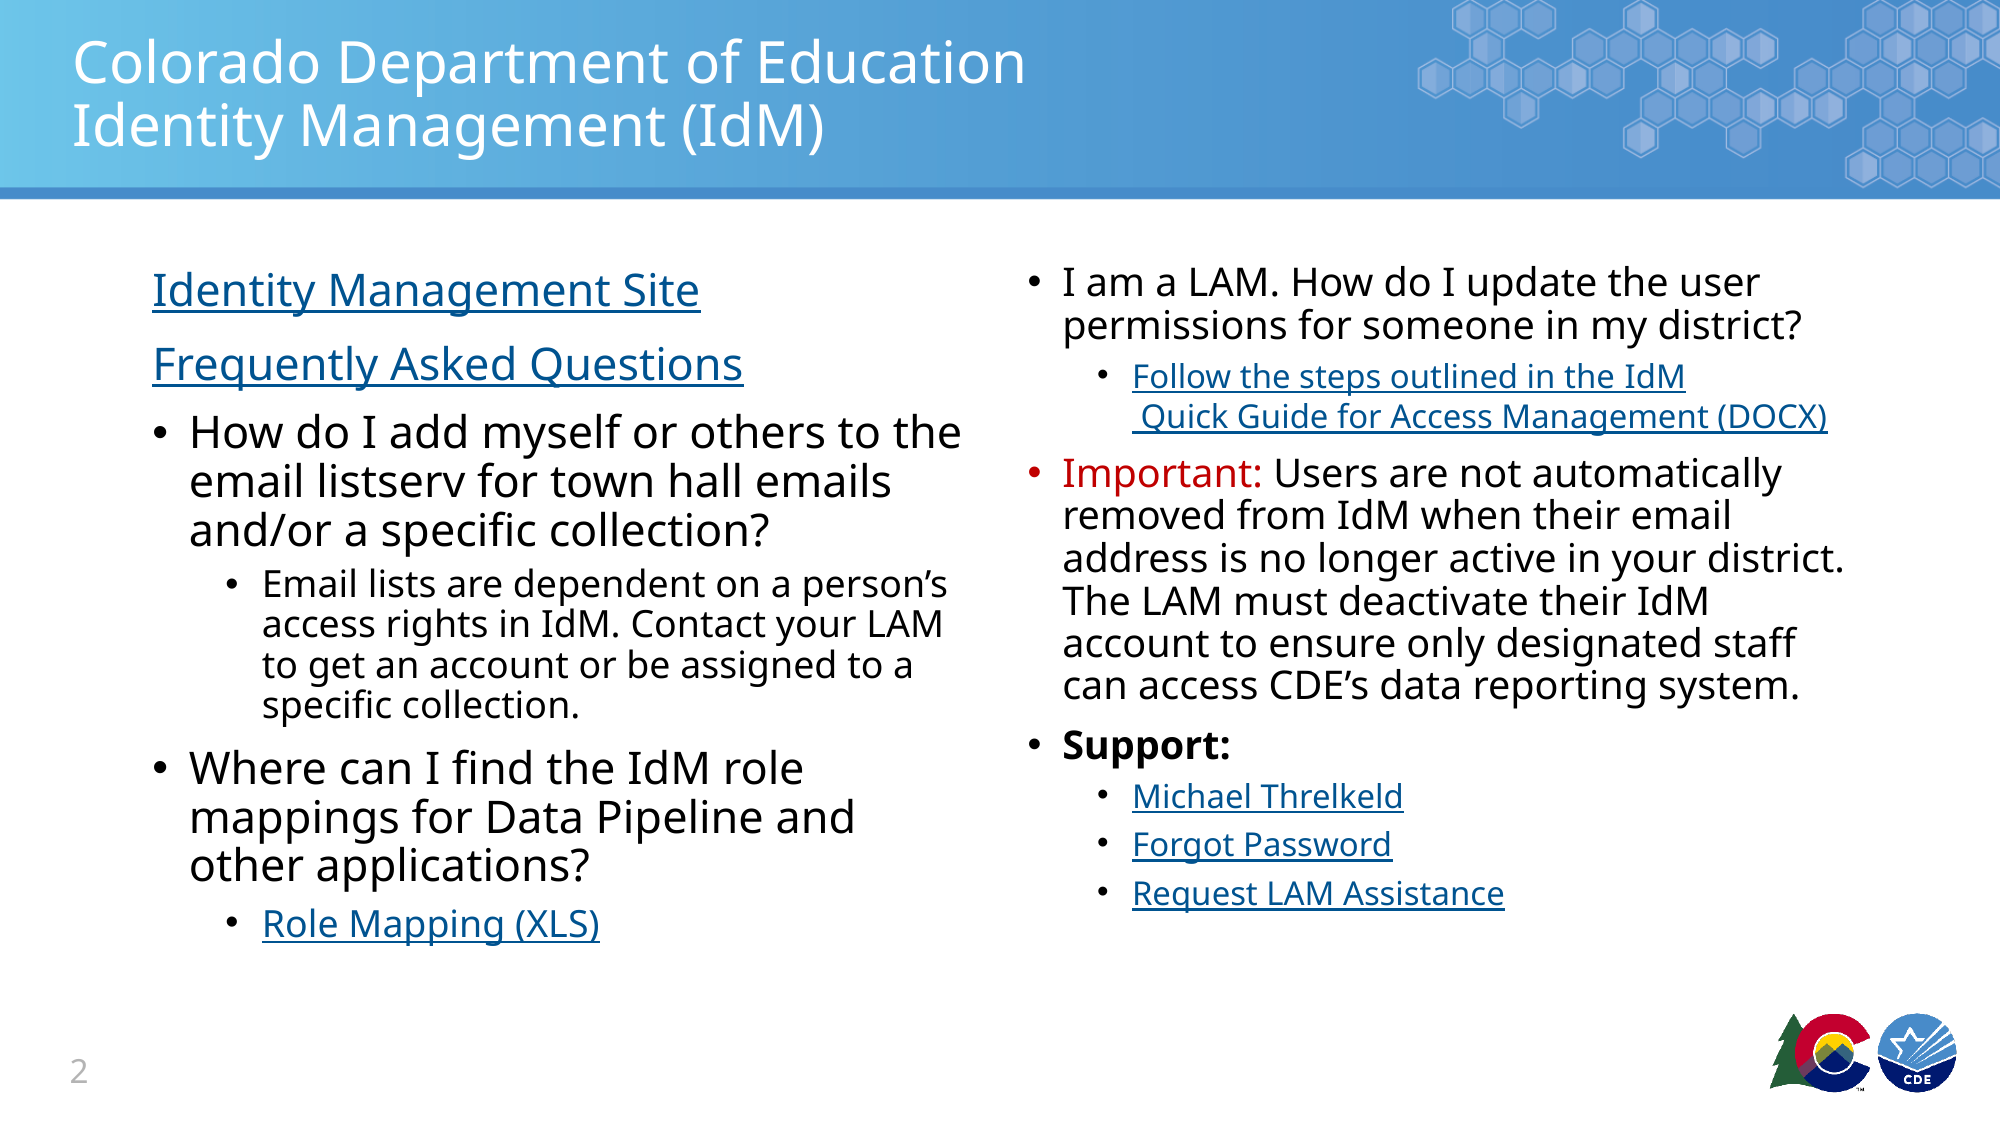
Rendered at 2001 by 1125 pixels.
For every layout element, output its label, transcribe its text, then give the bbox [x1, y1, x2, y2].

picture [0, 0, 2000, 200]
slide_number 2 [54, 1042, 191, 1103]
title Colorado Department of Education Identity Management (IdM) [72, 33, 1396, 182]
list I am a LAM. How do I update the user permissions for someone in my district? Follow the steps outlined in the IdM Quick Guide for Access Management (DOCX) Important: Users are not automatically removed from IdM when their email address is no longer active in your district. The LAM must deactivate their IdM account to ensure only designated staff can access CDE’s data reporting system. Support: Michael Threlkeld Forgot Password Request LAM Assistance [1012, 254, 1863, 969]
picture [1768, 1012, 1957, 1093]
list Identity Management Site Frequently Asked Questions How do I add myself or others to the email listserv for town hall emails and/or a specific collection? Email lists are dependent on a person’s access rights in IdM. Contact your LAM to get an account or be assigned to a specific collection. Where can I find the IdM role mappings for Data Pipeline and other applications? Role Mapping (XLS) [137, 254, 988, 969]
